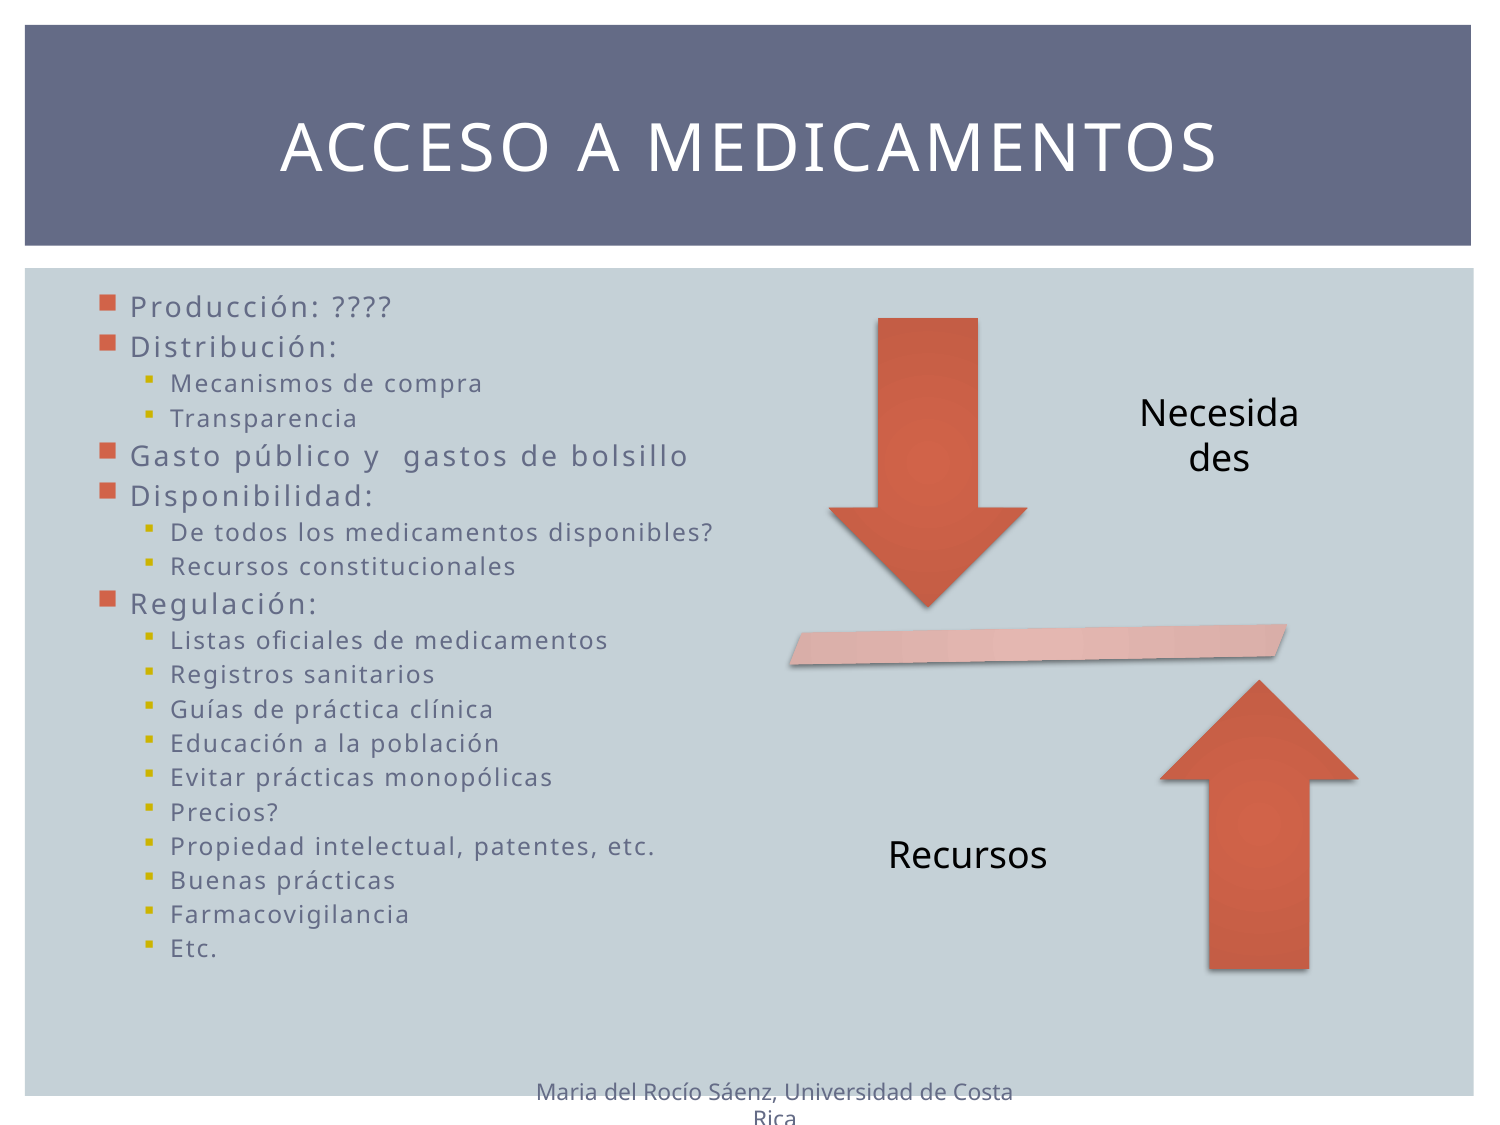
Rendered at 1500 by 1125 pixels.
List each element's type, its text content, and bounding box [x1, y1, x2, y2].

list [762, 281, 1426, 1006]
title Acceso a medicamentos [62, 58, 1438, 232]
list Producción: ???? Distribución: Mecanismos de compra Transparencia Gasto público y gastos de bolsillo Disponibilidad: De todos los medicamentos disponibles? Recursos constitucionales Regulación: Listas oficiales de medicamentos Registros sanitarios Guías de práctica clínica Educación a la población Evitar prácticas monopólicas Precios? Propiedad intelectual, patentes, etc. Buenas prácticas Farmacovigilancia Etc. [75, 281, 738, 1005]
footer Maria del Rocío Sáenz, Universidad de Costa Rica [500, 1081, 1050, 1125]
